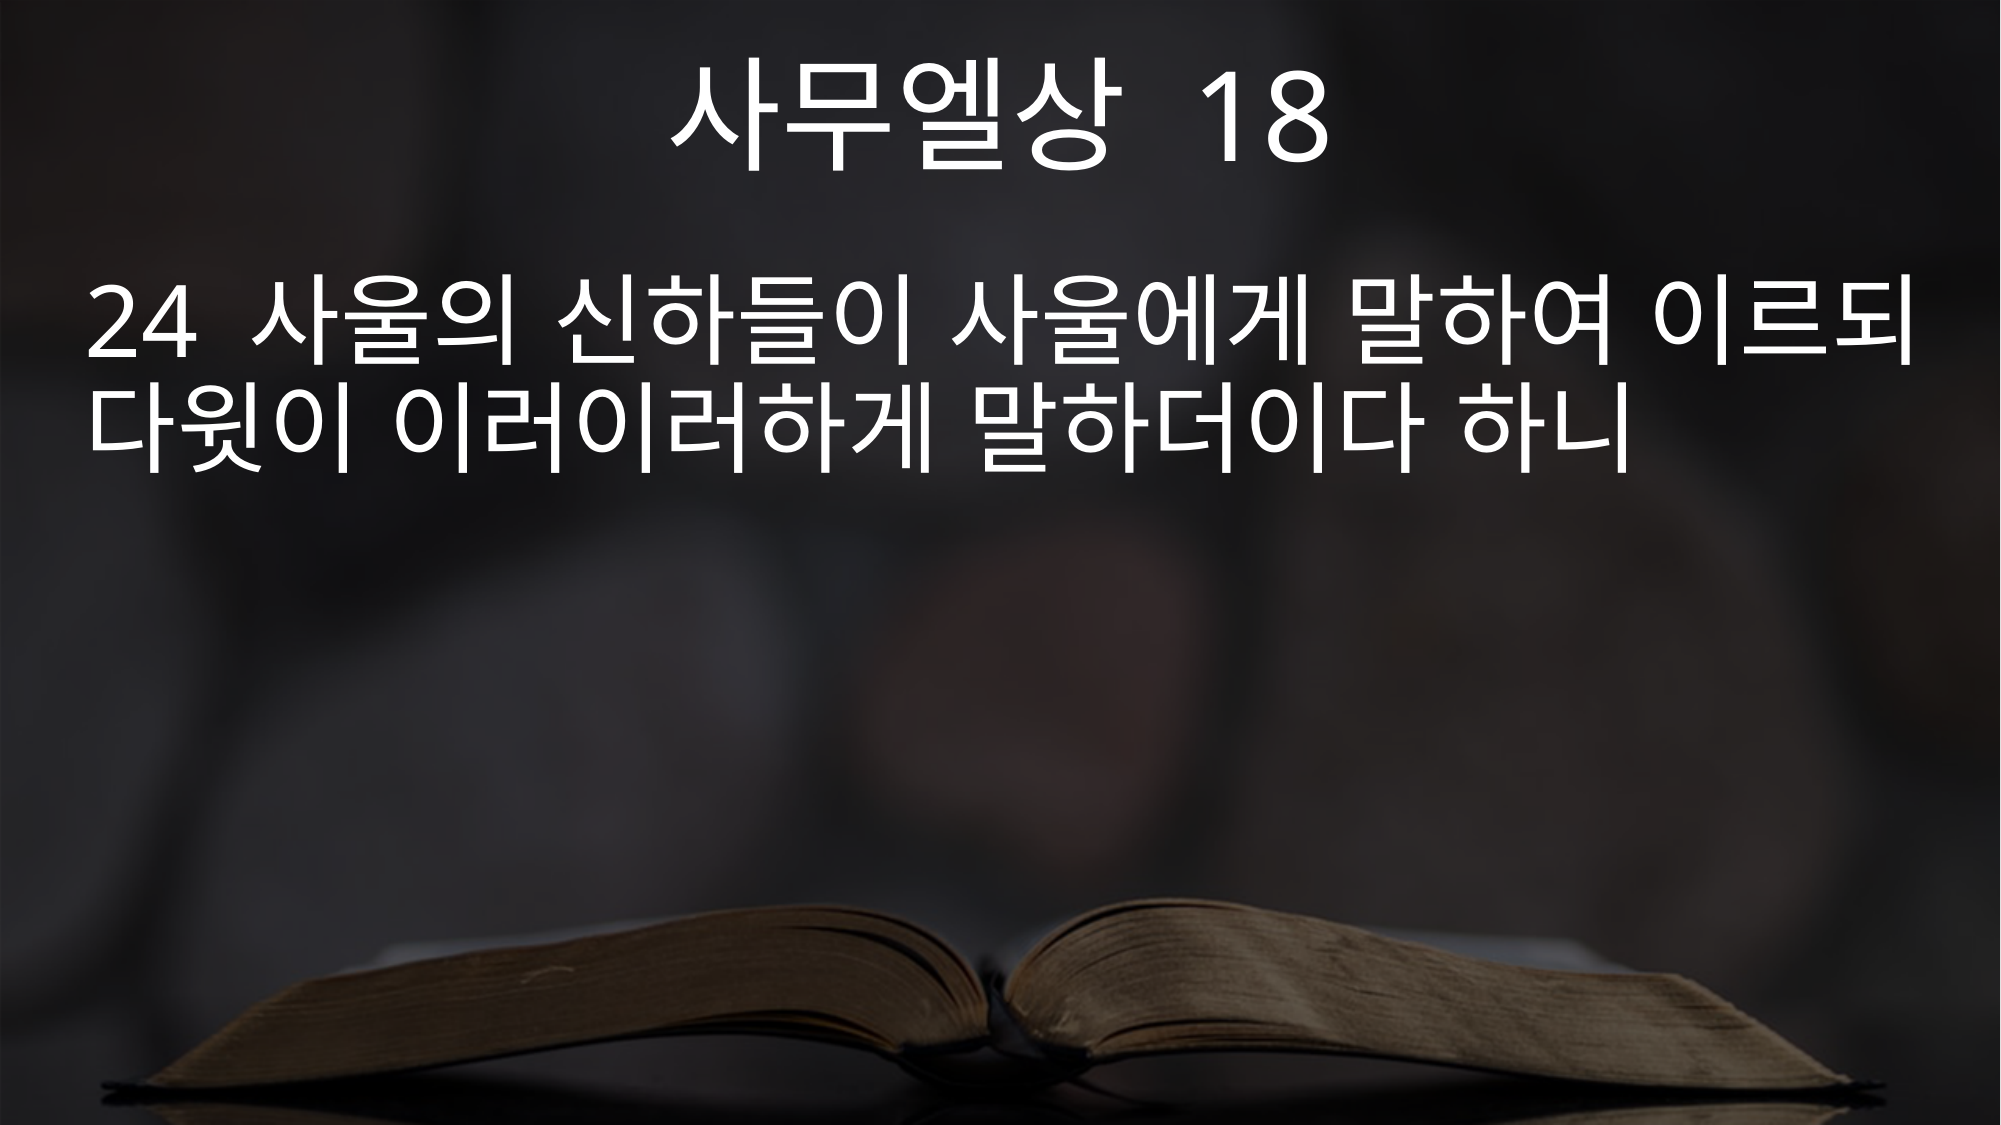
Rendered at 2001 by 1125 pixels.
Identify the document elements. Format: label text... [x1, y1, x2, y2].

picture [0, 0, 2001, 1125]
list 24 사울의 신하들이 사울에게 말하여 이르되 다윗이 이러이러하게 말하더이다 하니 [69, 263, 1953, 423]
footer 사무엘상 18 [0, 32, 2000, 192]
